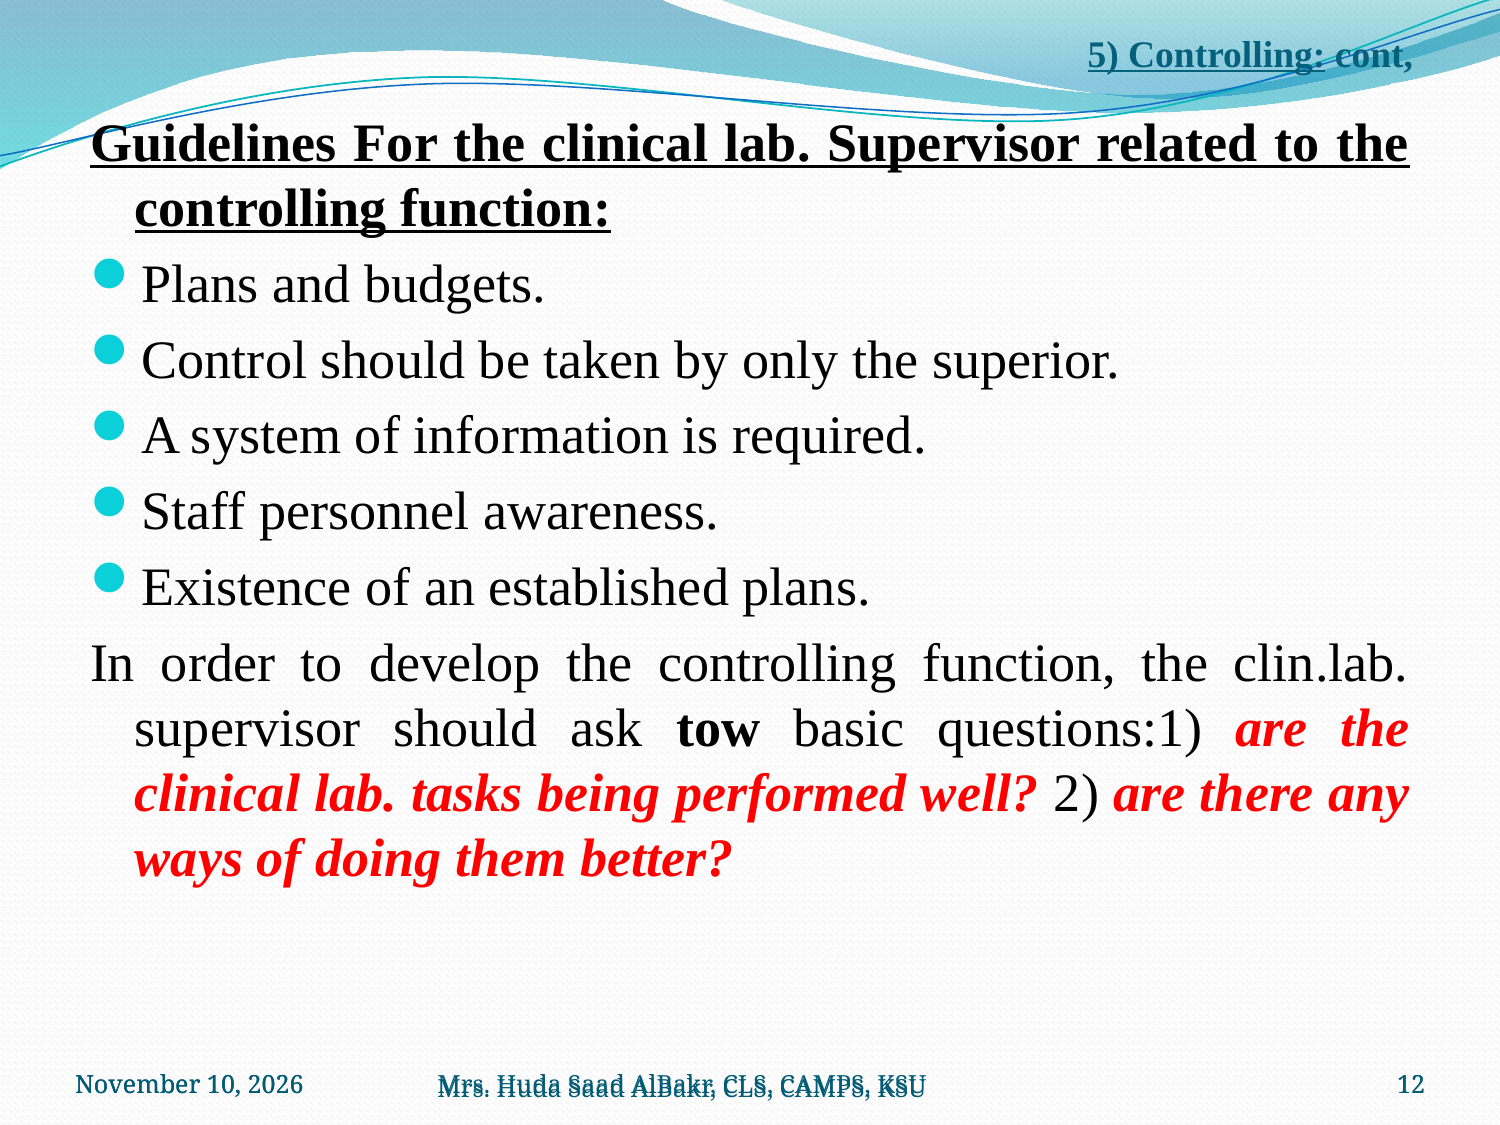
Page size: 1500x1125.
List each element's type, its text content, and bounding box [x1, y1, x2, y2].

text_box 12 [1299, 1042, 1425, 1103]
title 5) Controlling: cont, [1087, 12, 1476, 76]
text_box October 11, 2010 [75, 1042, 425, 1103]
text_box Mrs. Huda Saad AlBakr, CLS, CAMPS, KSU [437, 1042, 988, 1103]
list Guidelines For the clinical lab. Supervisor related to the controlling function: Plans and budgets. Control should be taken by only the superior. A system of information is required. Staff personnel awareness. Existence of an established plans. In order to develop the controlling function, the clin.lab. supervisor should ask tow basic questions:1) are the clinical lab. tasks being performed well? 2) are there any ways of doing them better? [74, 99, 1426, 1006]
